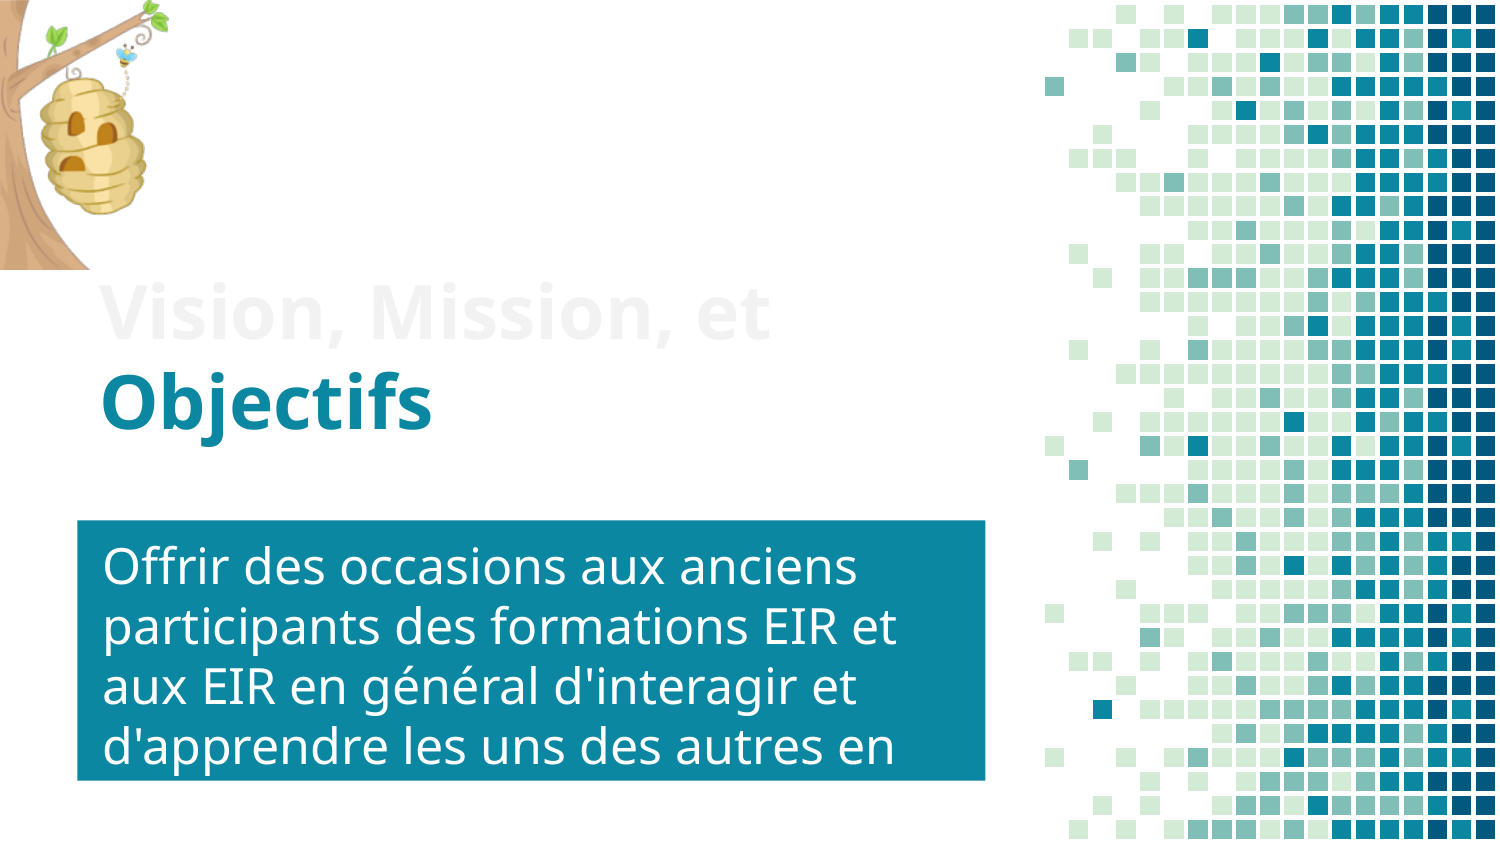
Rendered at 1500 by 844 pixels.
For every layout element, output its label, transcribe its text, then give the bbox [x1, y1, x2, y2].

text_box Offrir des occasions aux anciens participants des formations EIR et aux EIR en général d'interagir et d'apprendre les uns des autres en utilisant différentes plateformes [87, 519, 981, 642]
text_box [77, 520, 986, 781]
text_box Vision, Mission, et Objectifs [84, 269, 1129, 460]
picture [0, 0, 169, 270]
